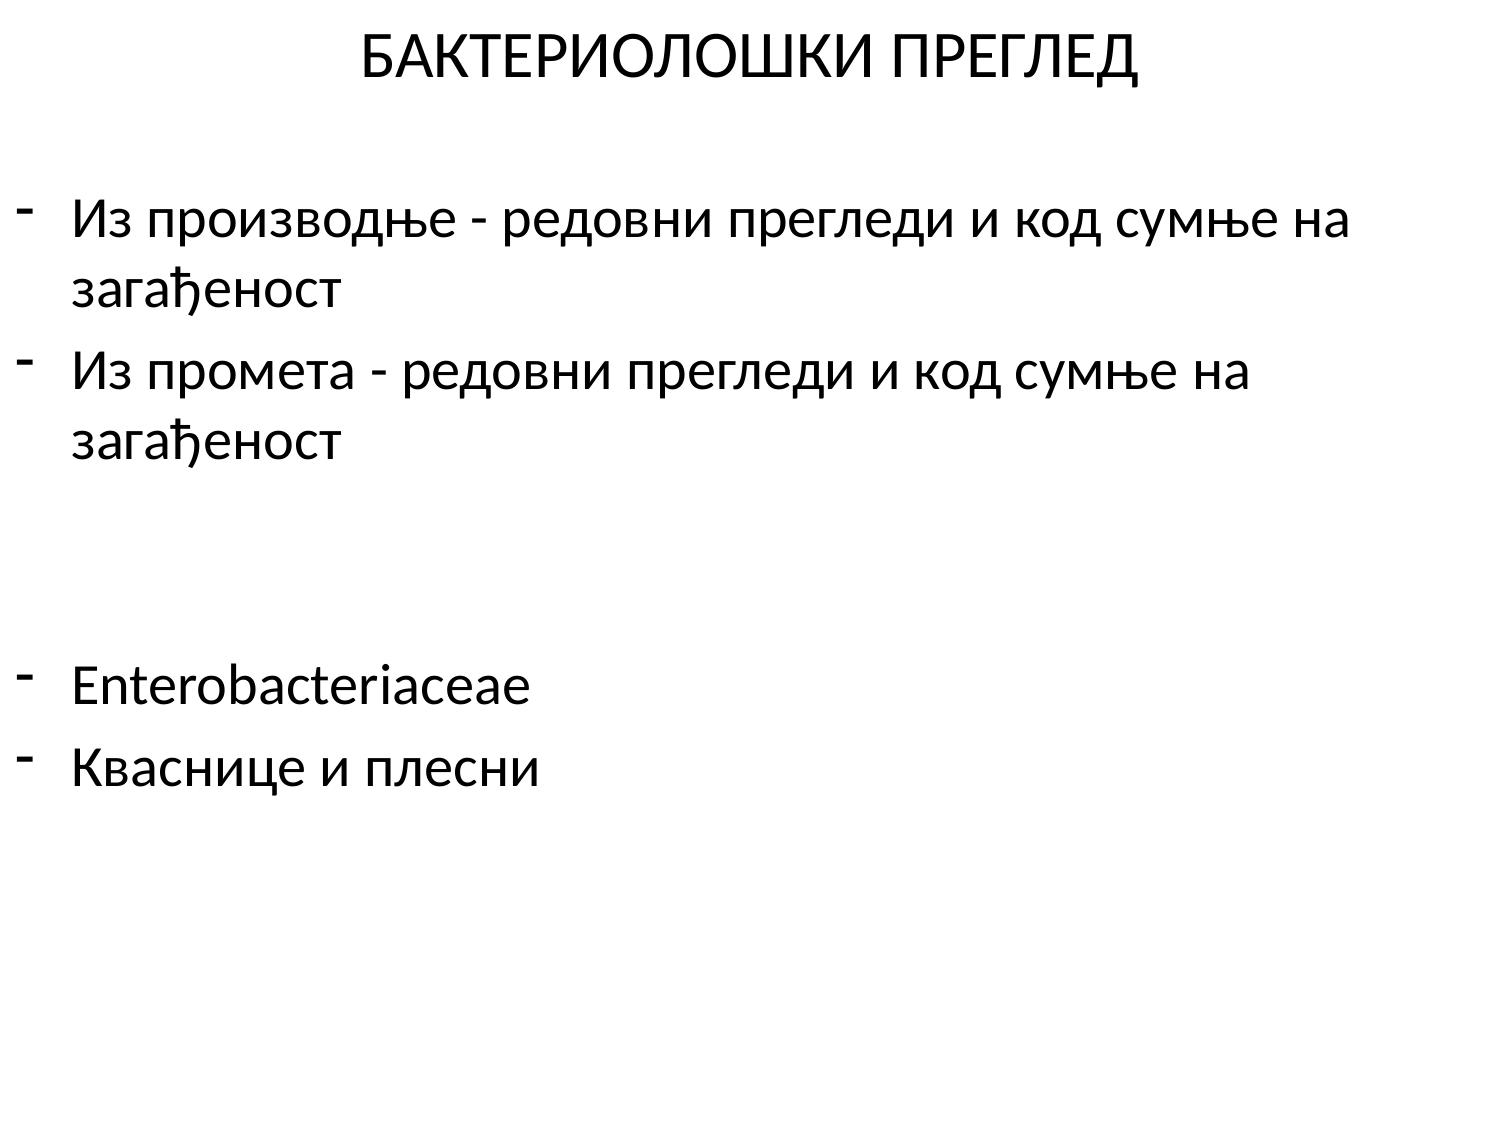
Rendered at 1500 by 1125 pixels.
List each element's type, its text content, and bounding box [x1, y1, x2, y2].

list Из производње - редовни прегледи и код сумње на загађеност Из промета - редовни прегледи и код сумње на загађеност Enterobacteriaceae Кваснице и плесни [0, 90, 1500, 1125]
title БАКТЕРИОЛОШКИ ПРЕГЛЕД [0, 0, 1500, 90]
